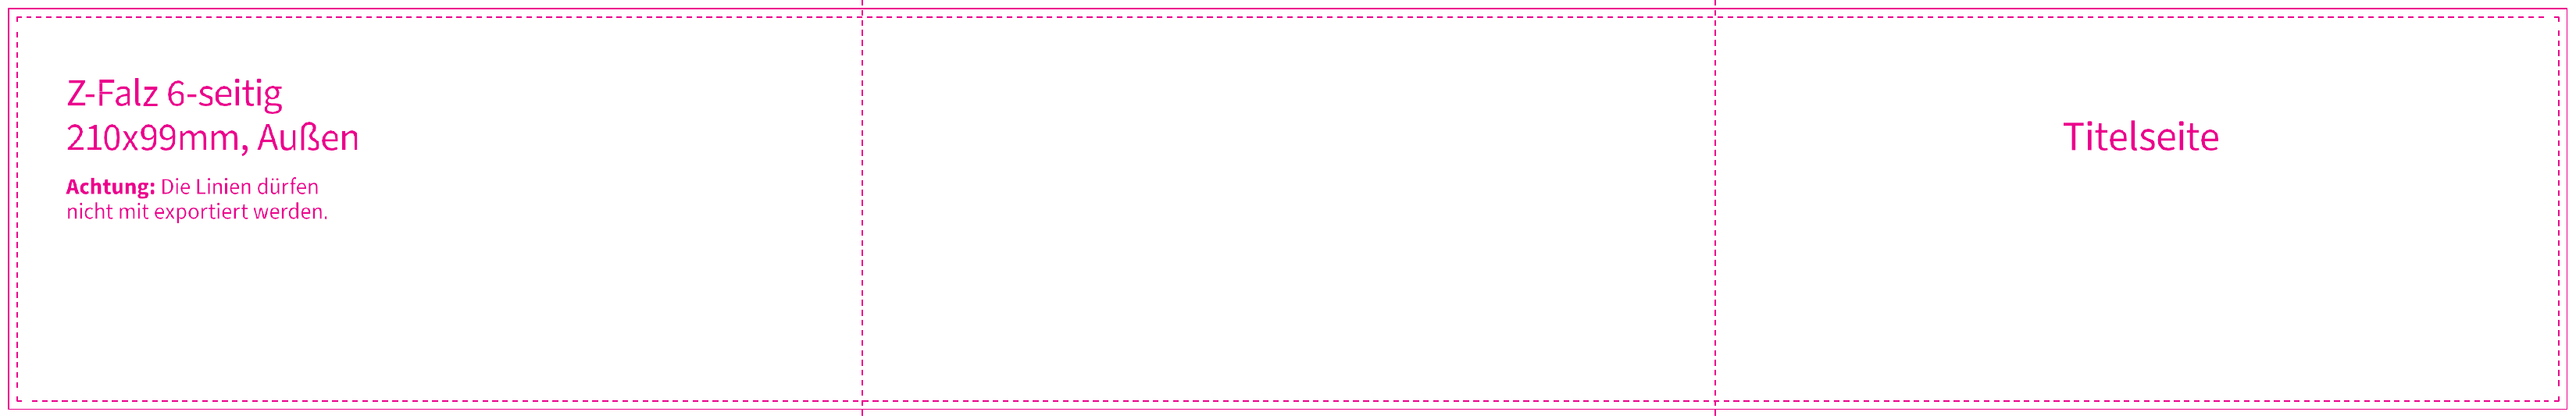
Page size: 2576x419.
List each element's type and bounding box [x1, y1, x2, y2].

text_box [8, 0, 2568, 419]
